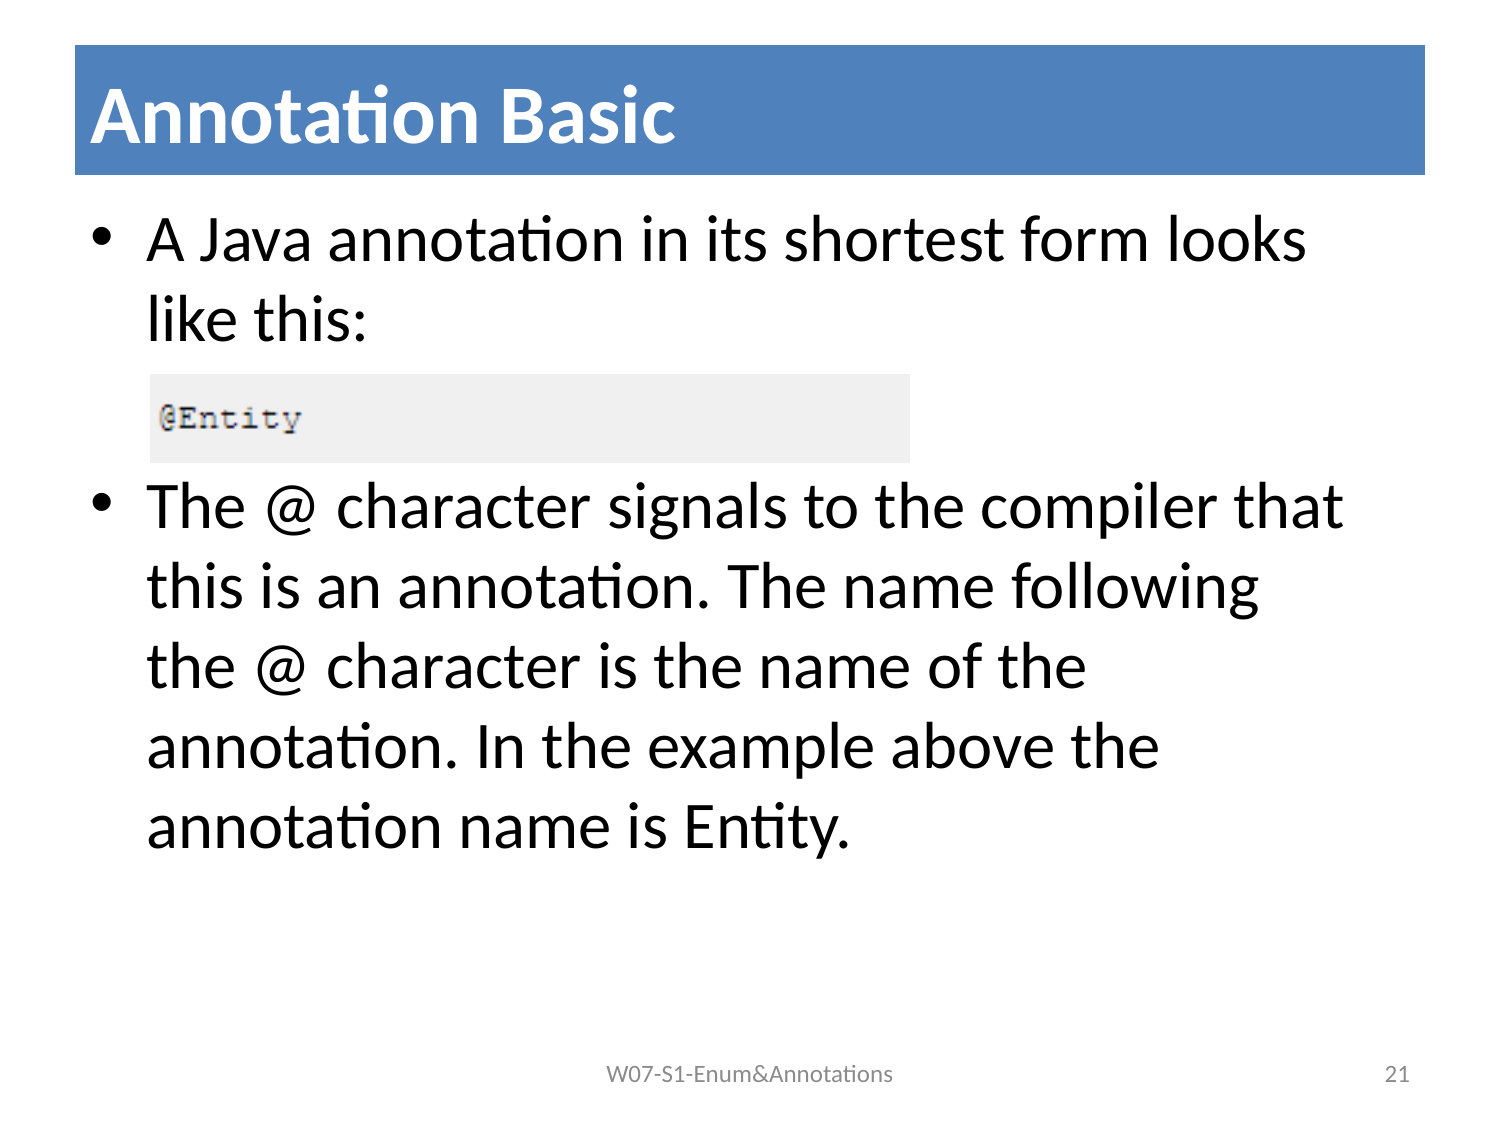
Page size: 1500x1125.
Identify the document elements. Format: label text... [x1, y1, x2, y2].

picture [149, 374, 910, 463]
footer W07-S1-Enum&Annotations [512, 1042, 988, 1103]
list A Java annotation in its shortest form looks like this: The @ character signals to the compiler that this is an annotation. The name following the @ character is the name of the annotation. In the example above the annotation name is Entity. [75, 187, 1425, 1005]
title Annotation Basic [75, 45, 1425, 175]
slide_number 21 [1074, 1042, 1425, 1103]
